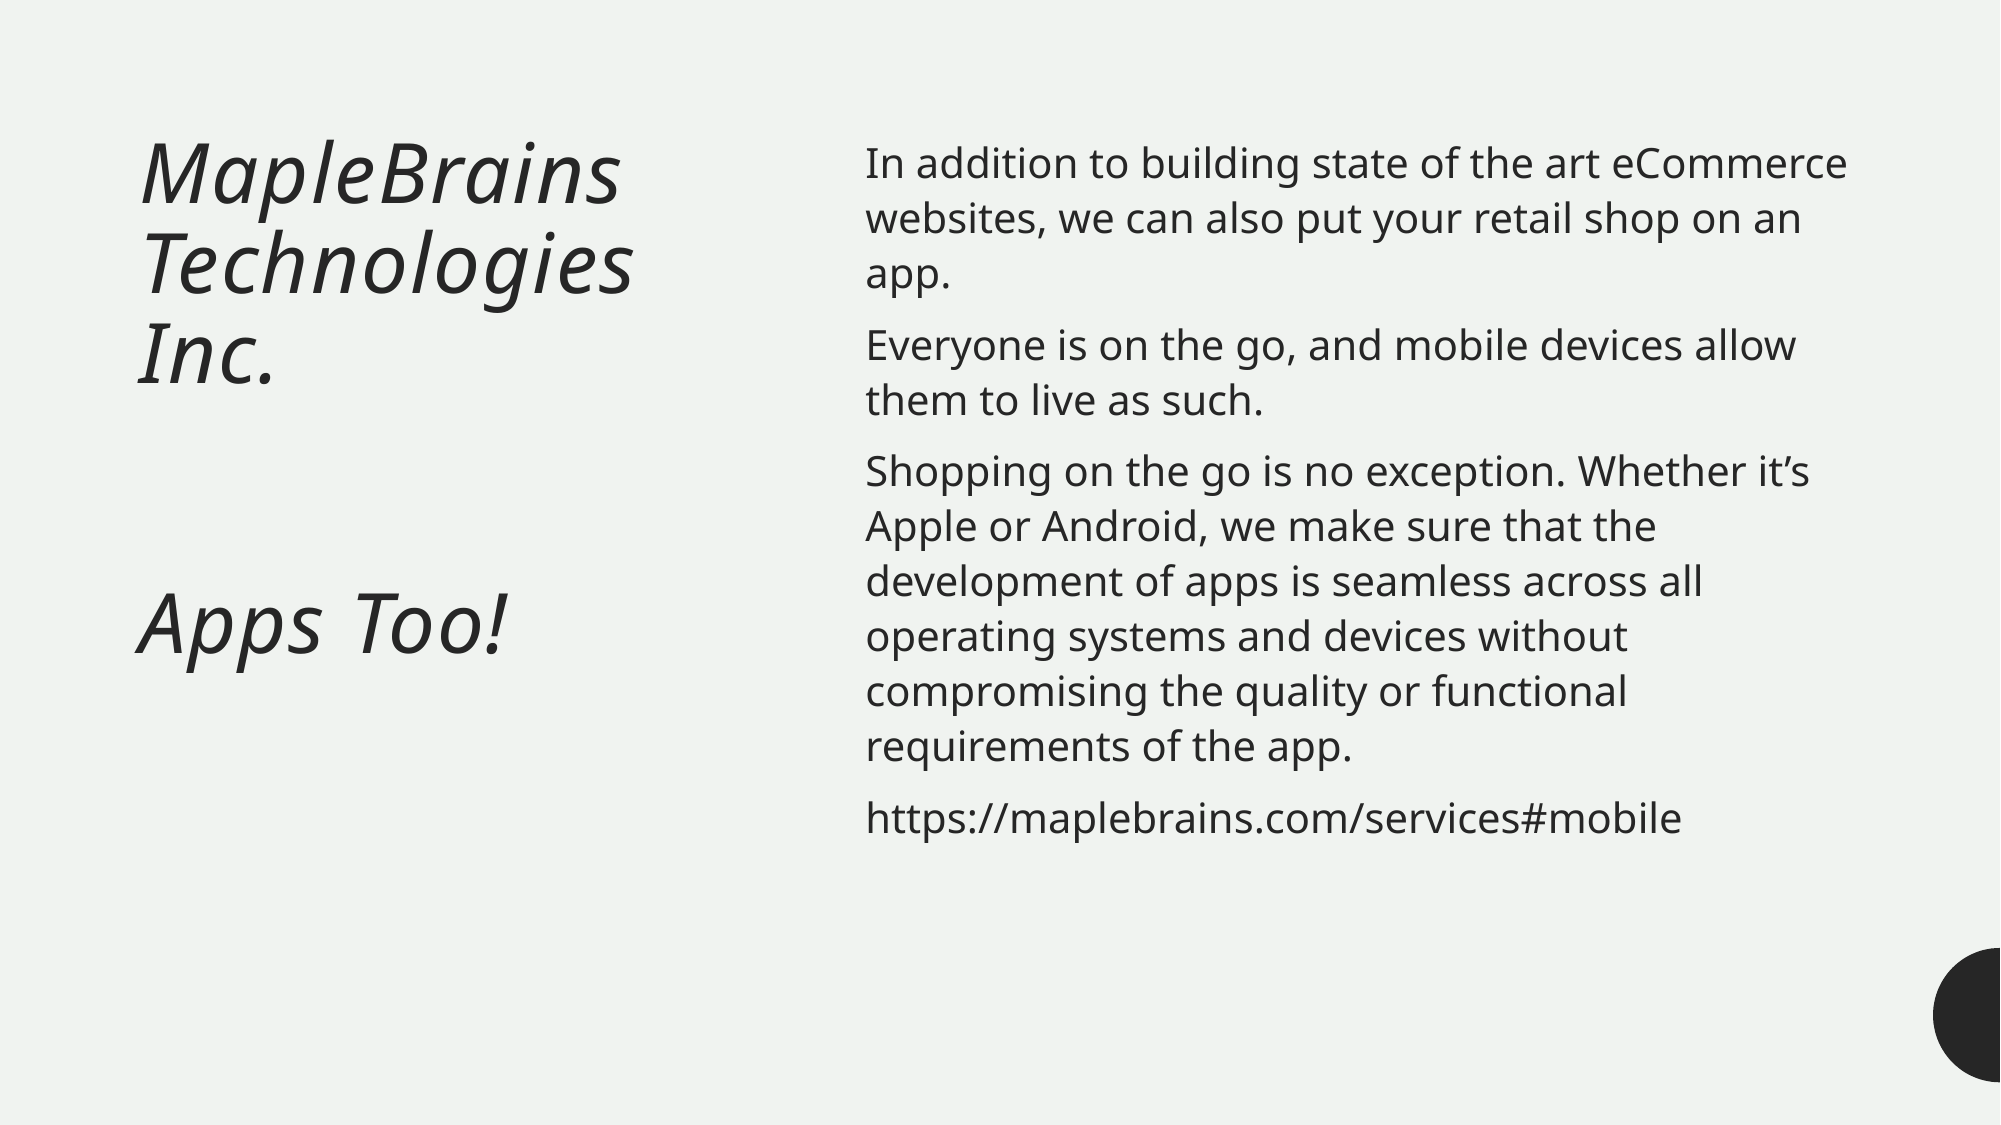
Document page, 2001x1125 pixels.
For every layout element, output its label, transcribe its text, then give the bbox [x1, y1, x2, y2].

title MapleBrains Technologies Inc. Apps Too! [124, 124, 753, 905]
list In addition to building state of the art eCommerce websites, we can also put your retail shop on an app. Everyone is on the go, and mobile devices allow them to live as such. Shopping on the go is no exception. Whether it’s Apple or Android, we make sure that the development of apps is seamless across all operating systems and devices without compromising the quality or functional requirements of the app. https://maplebrains.com/services#mobile [850, 124, 1875, 905]
